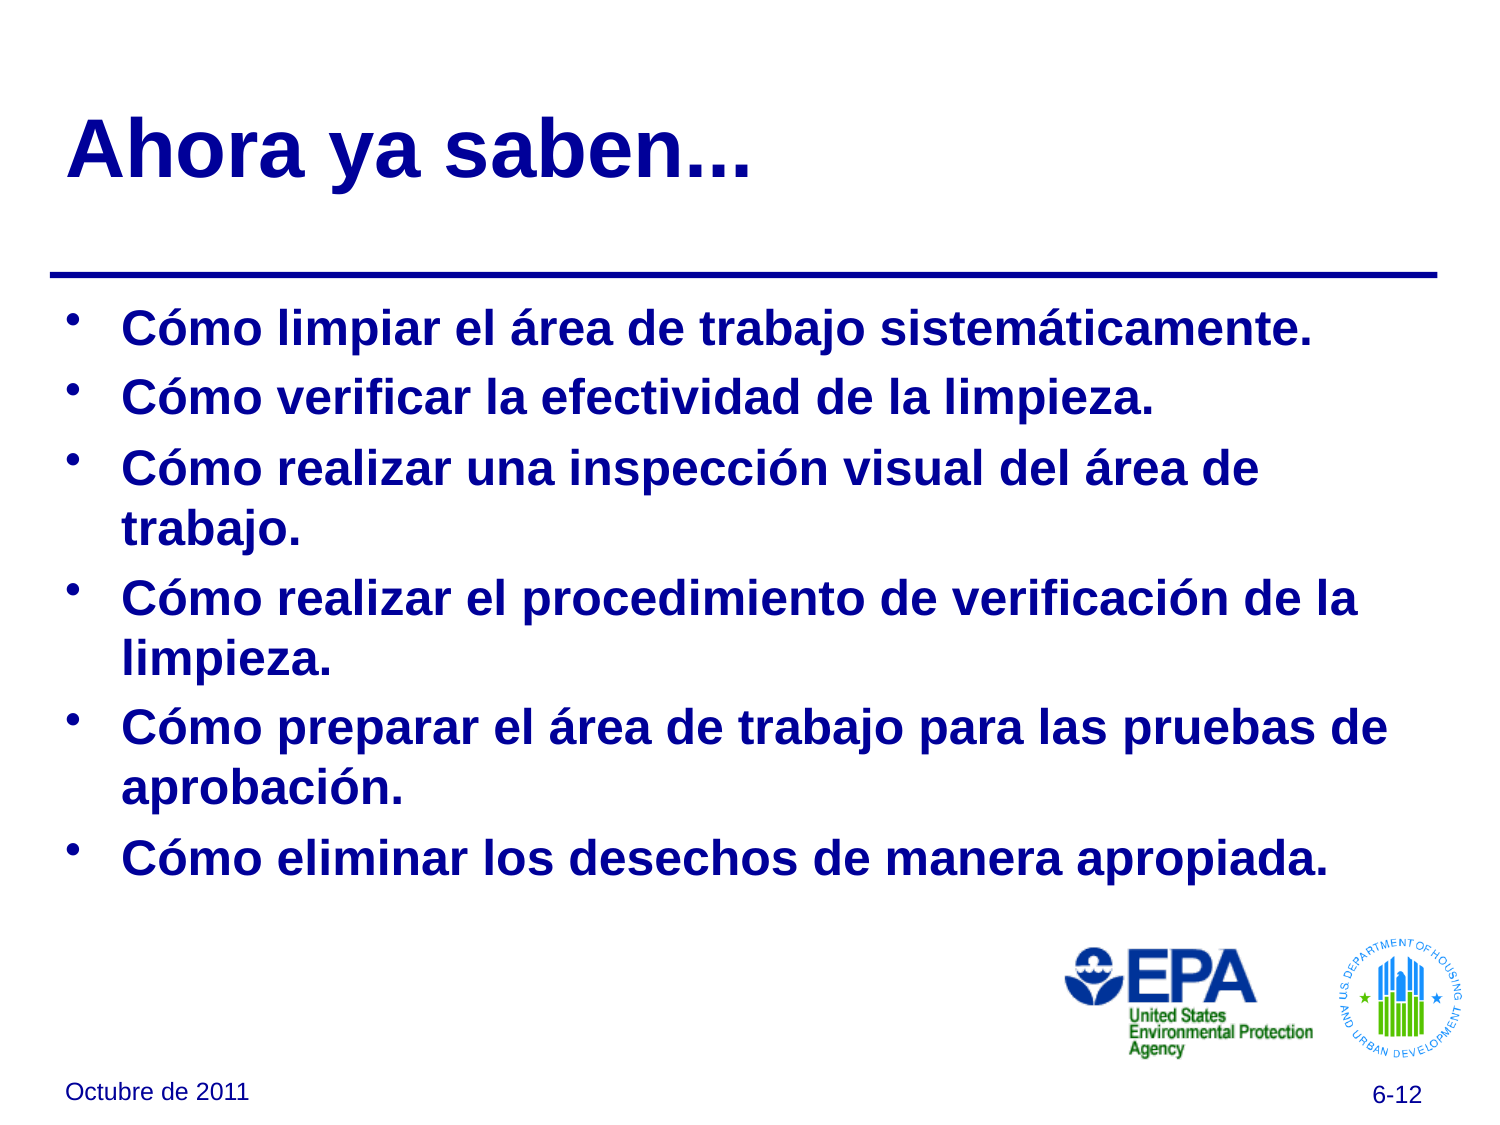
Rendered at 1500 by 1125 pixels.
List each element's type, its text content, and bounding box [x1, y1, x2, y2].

slide_number 6-12 [1124, 1049, 1438, 1125]
picture [1337, 937, 1463, 1059]
picture [1062, 1038, 1319, 1064]
slide_number Octubre de 2011 [49, 1049, 363, 1125]
title Ahora ya saben... [49, 49, 1438, 238]
list Cómo limpiar el área de trabajo sistemáticamente. Cómo verificar la efectividad de la limpieza. Cómo realizar una inspección visual del área de trabajo. Cómo realizar el procedimiento de verificación de la limpieza. Cómo preparar el área de trabajo para las pruebas de aprobación. Cómo eliminar los desechos de manera apropiada. [49, 287, 1438, 1038]
